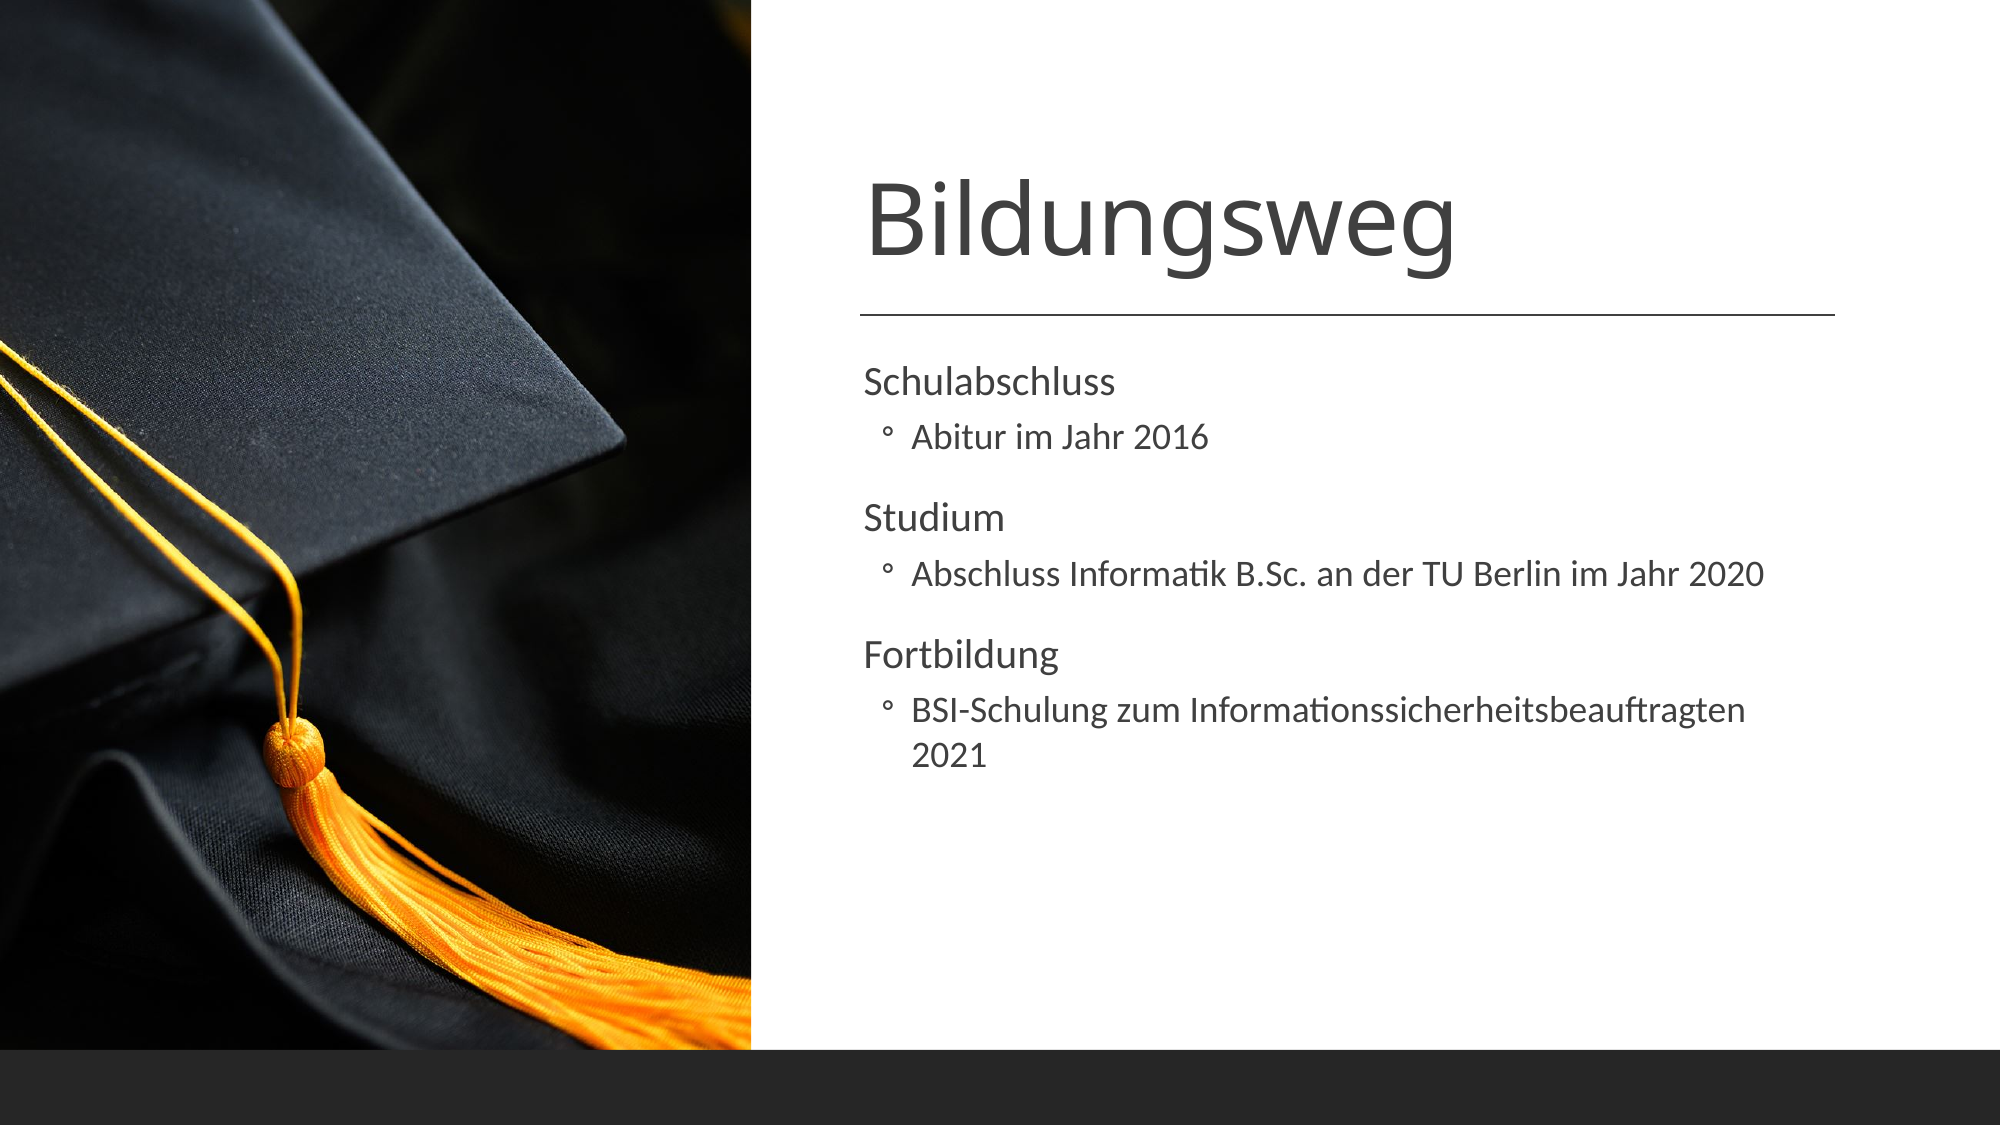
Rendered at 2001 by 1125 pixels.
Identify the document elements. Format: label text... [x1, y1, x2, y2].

text_box [759, 0, 2000, 1049]
list Schulabschluss Abitur im Jahr 2016 Studium Abschluss Informatik B.Sc. an der TU Berlin im Jahr 2020 Fortbildung BSI-Schulung zum Informationssicherheitsbeauftragten 2021 [848, 345, 1830, 963]
text_box [0, 1049, 2000, 1125]
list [0, 0, 752, 1051]
title Bildungsweg [848, 47, 1830, 285]
